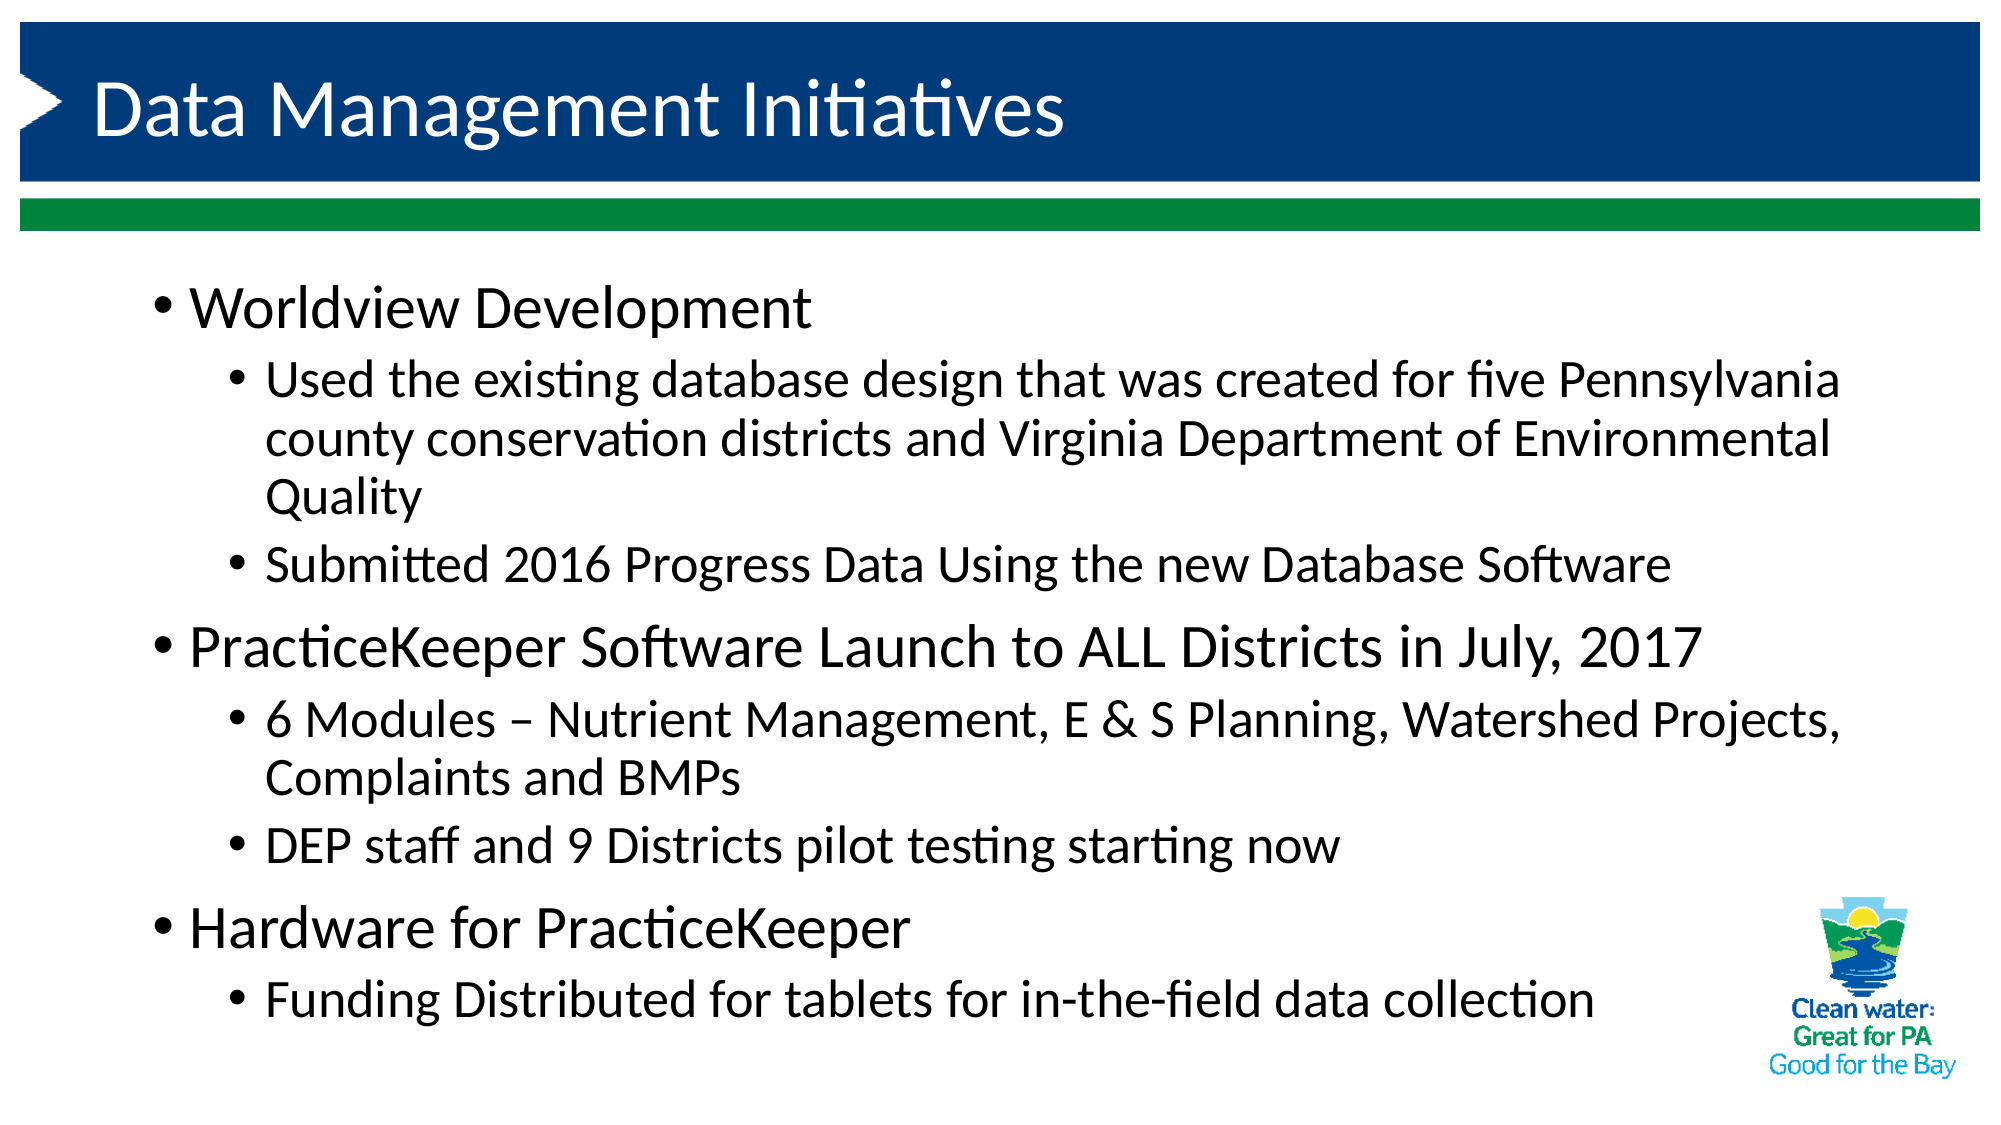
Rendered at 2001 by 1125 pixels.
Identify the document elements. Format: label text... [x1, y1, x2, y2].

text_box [20, 21, 1980, 231]
list Worldview Development Used the existing database design that was created for five Pennsylvania county conservation districts and Virginia Department of Environmental Quality Submitted 2016 Progress Data Using the new Database Software PracticeKeeper Software Launch to ALL Districts in July, 2017 6 Modules – Nutrient Management, E & S Planning, Watershed Projects, Complaints and BMPs DEP staff and 9 Districts pilot testing starting now Hardware for PracticeKeeper Funding Distributed for tablets for in-the-field data collection [137, 267, 1863, 1041]
picture [1765, 894, 1960, 1083]
